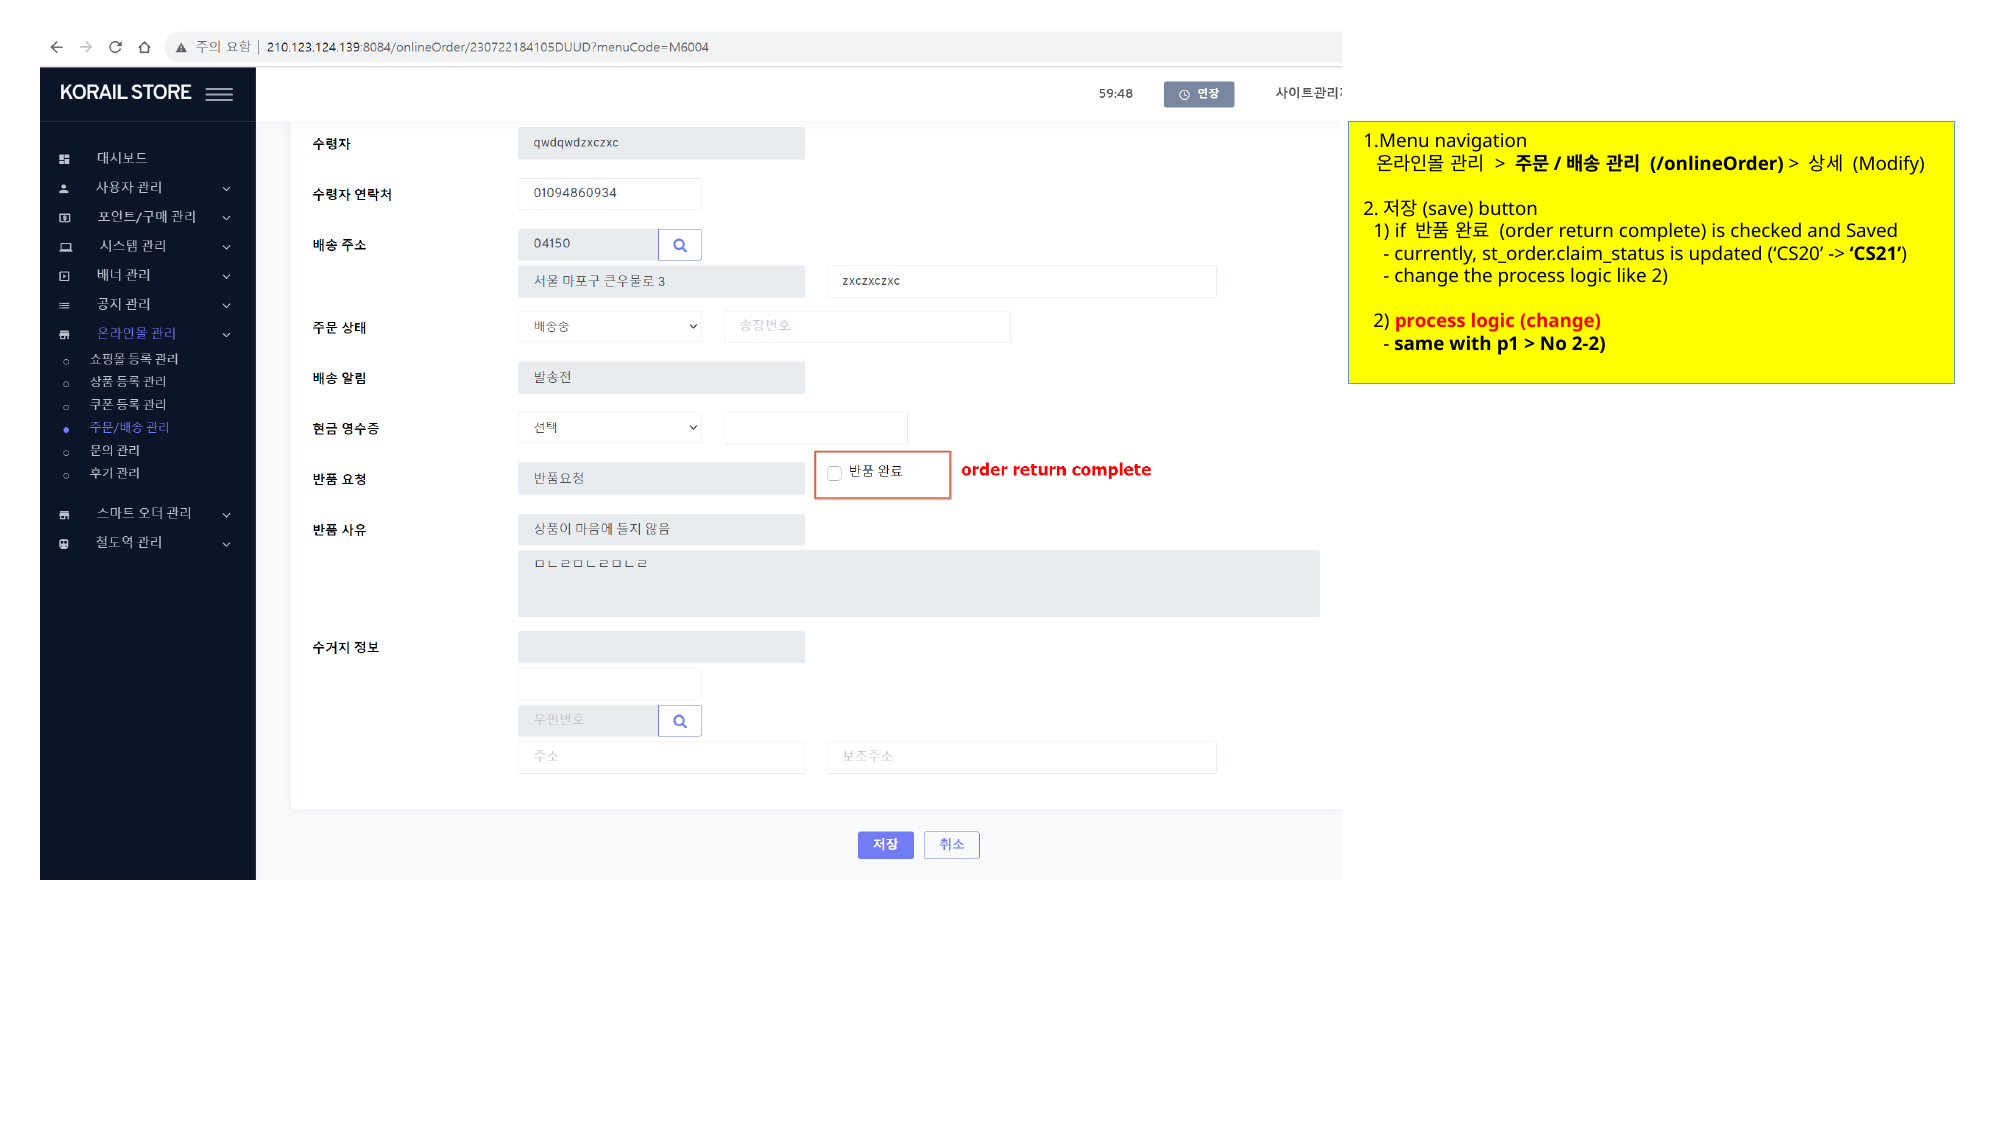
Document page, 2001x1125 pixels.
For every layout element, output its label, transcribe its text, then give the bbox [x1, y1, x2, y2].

picture [40, 30, 1342, 881]
text_box 1.Menu navigation 온라인몰 관리 > 주문/배송 관리 (/onlineOrder) > 상세 (Modify) 2.저장(save) button 1) if 반품 완료 (order return complete) is checked and Saved - currently, st_order.claim_status is updated (‘CS20’ -> ‘CS21’) - change the process logic like 2) 2) process logic (change) - same with p1 > No 2-2) [1348, 121, 1955, 384]
